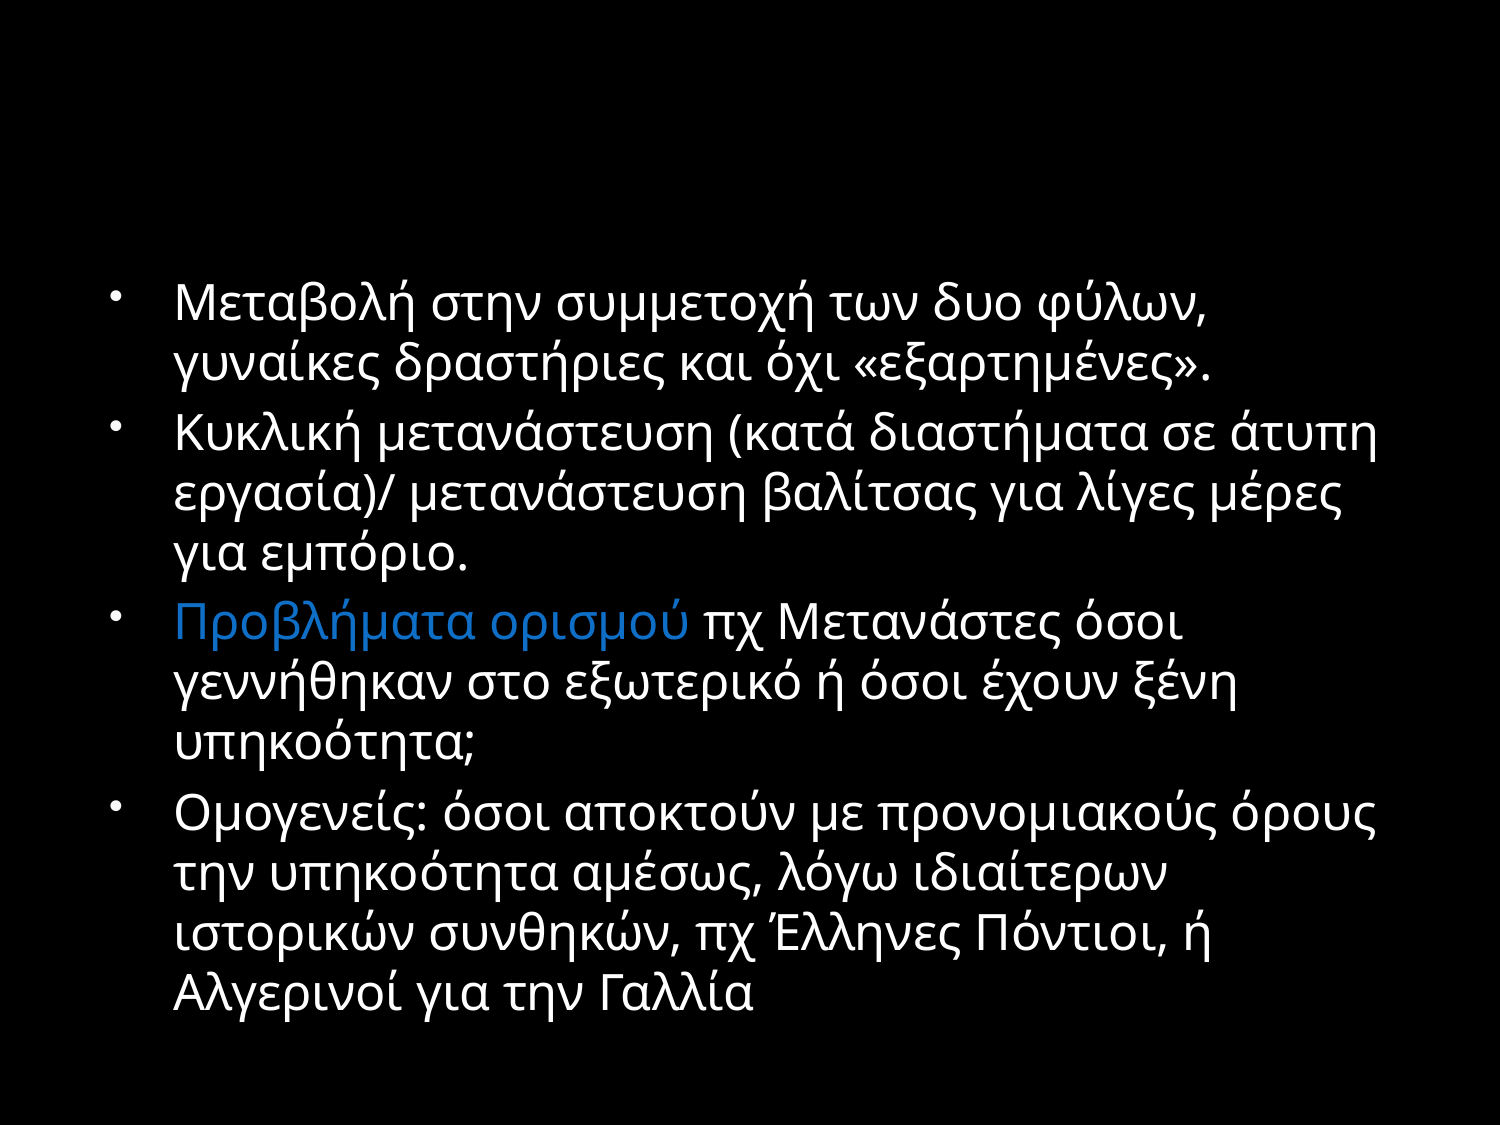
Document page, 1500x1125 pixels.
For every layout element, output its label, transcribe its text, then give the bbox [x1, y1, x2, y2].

list Μεταβολή στην συμμετοχή των δυο φύλων, γυναίκες δραστήριες και όχι «εξαρτημένες». Κυκλική μετανάστευση (κατά διαστήματα σε άτυπη εργασία)/ μετανάστευση βαλίτσας για λίγες μέρες για εμπόριο. Προβλήματα ορισμού πχ Μετανάστες όσοι γεννήθηκαν στο εξωτερικό ή όσοι έχουν ξένη υπηκοότητα; Ομογενείς: όσοι αποκτούν με προνομιακούς όρους την υπηκοότητα αμέσως, λόγω ιδιαίτερων ιστορικών συνθηκών, πχ Έλληνες Πόντιοι, ή Αλγερινοί για την Γαλλία [75, 262, 1425, 1035]
